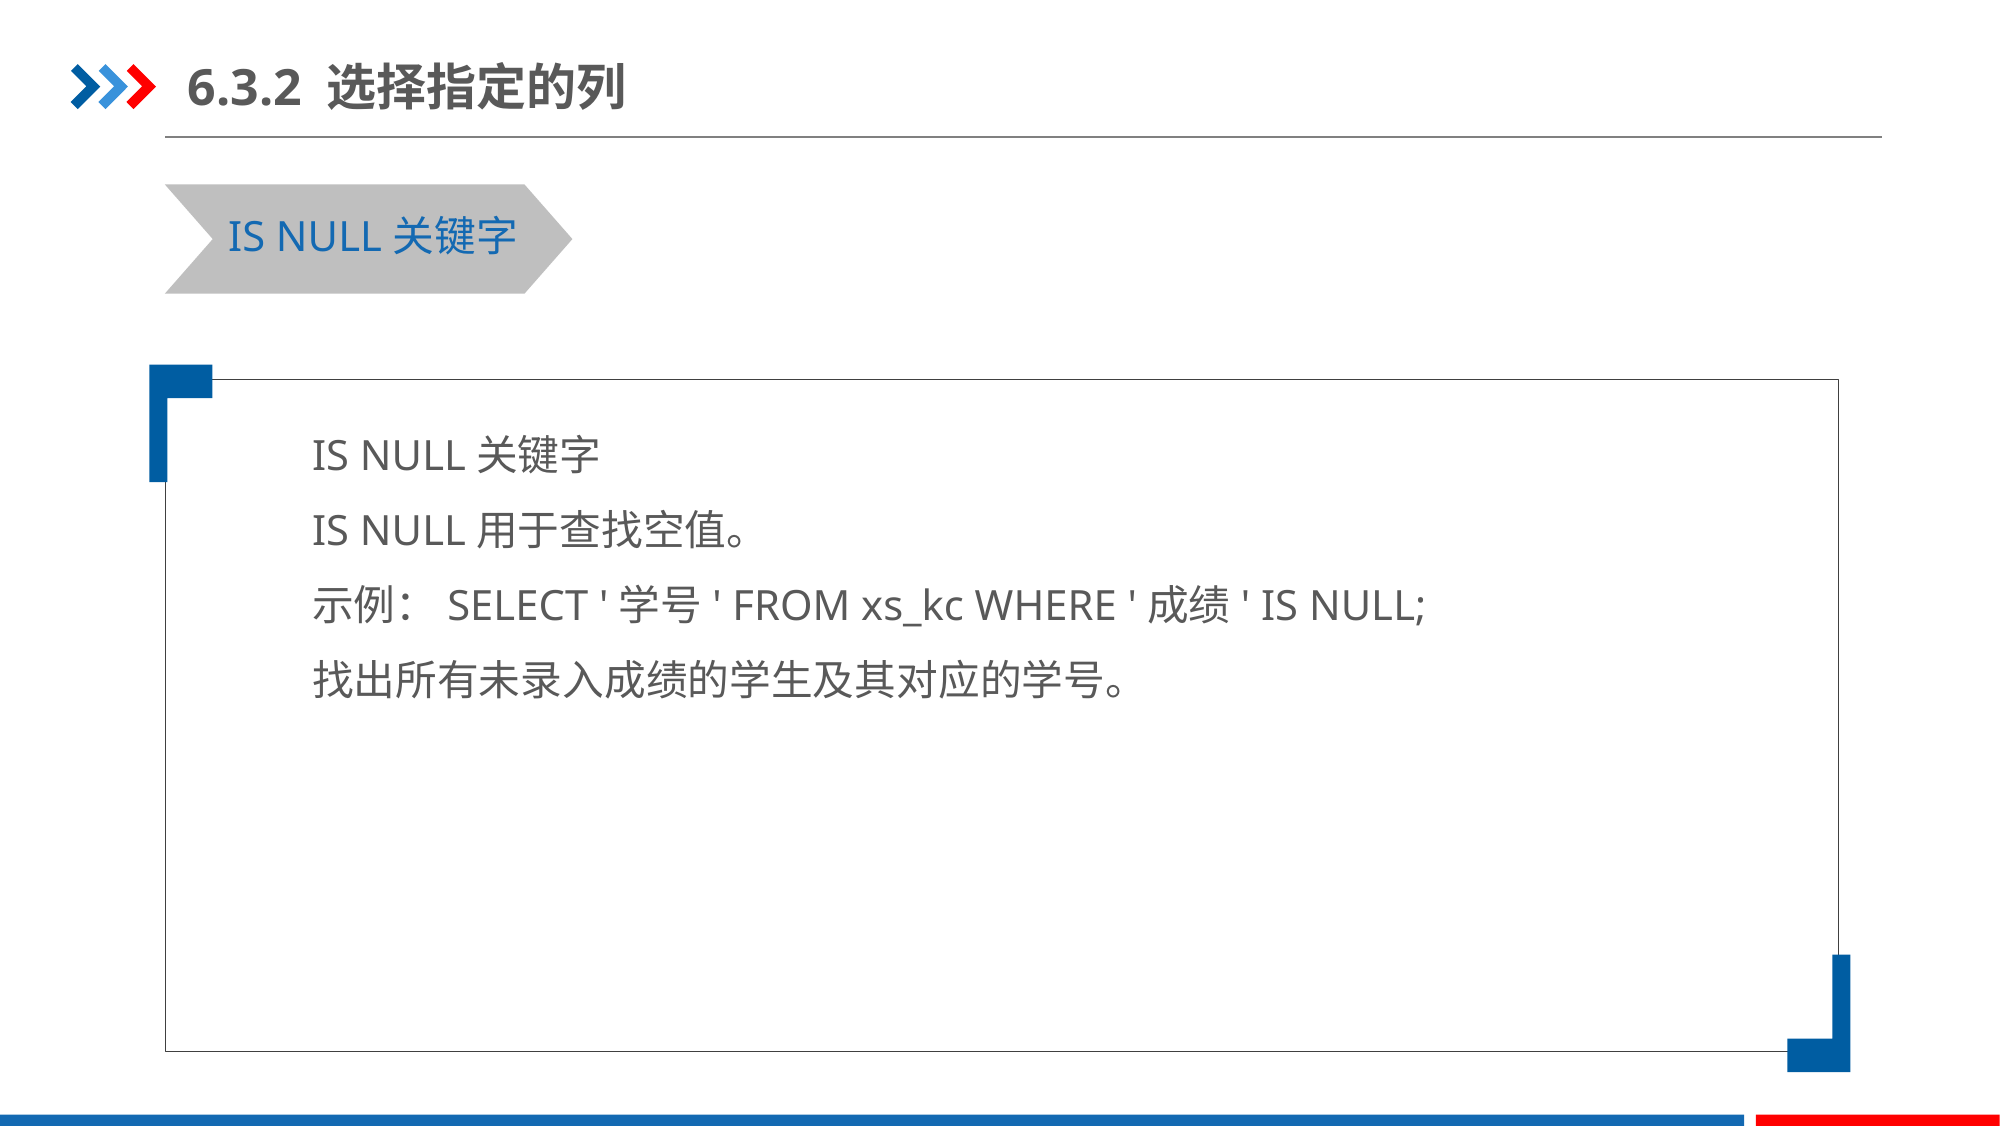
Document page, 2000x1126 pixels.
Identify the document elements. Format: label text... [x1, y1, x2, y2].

text_box IS NULL关键字 [213, 202, 533, 267]
text_box [163, 378, 1841, 1053]
text_box 6.3.2 选择指定的列 [187, 43, 827, 127]
text_box [164, 184, 573, 294]
text_box [147, 363, 215, 484]
text_box [1785, 953, 1852, 1074]
